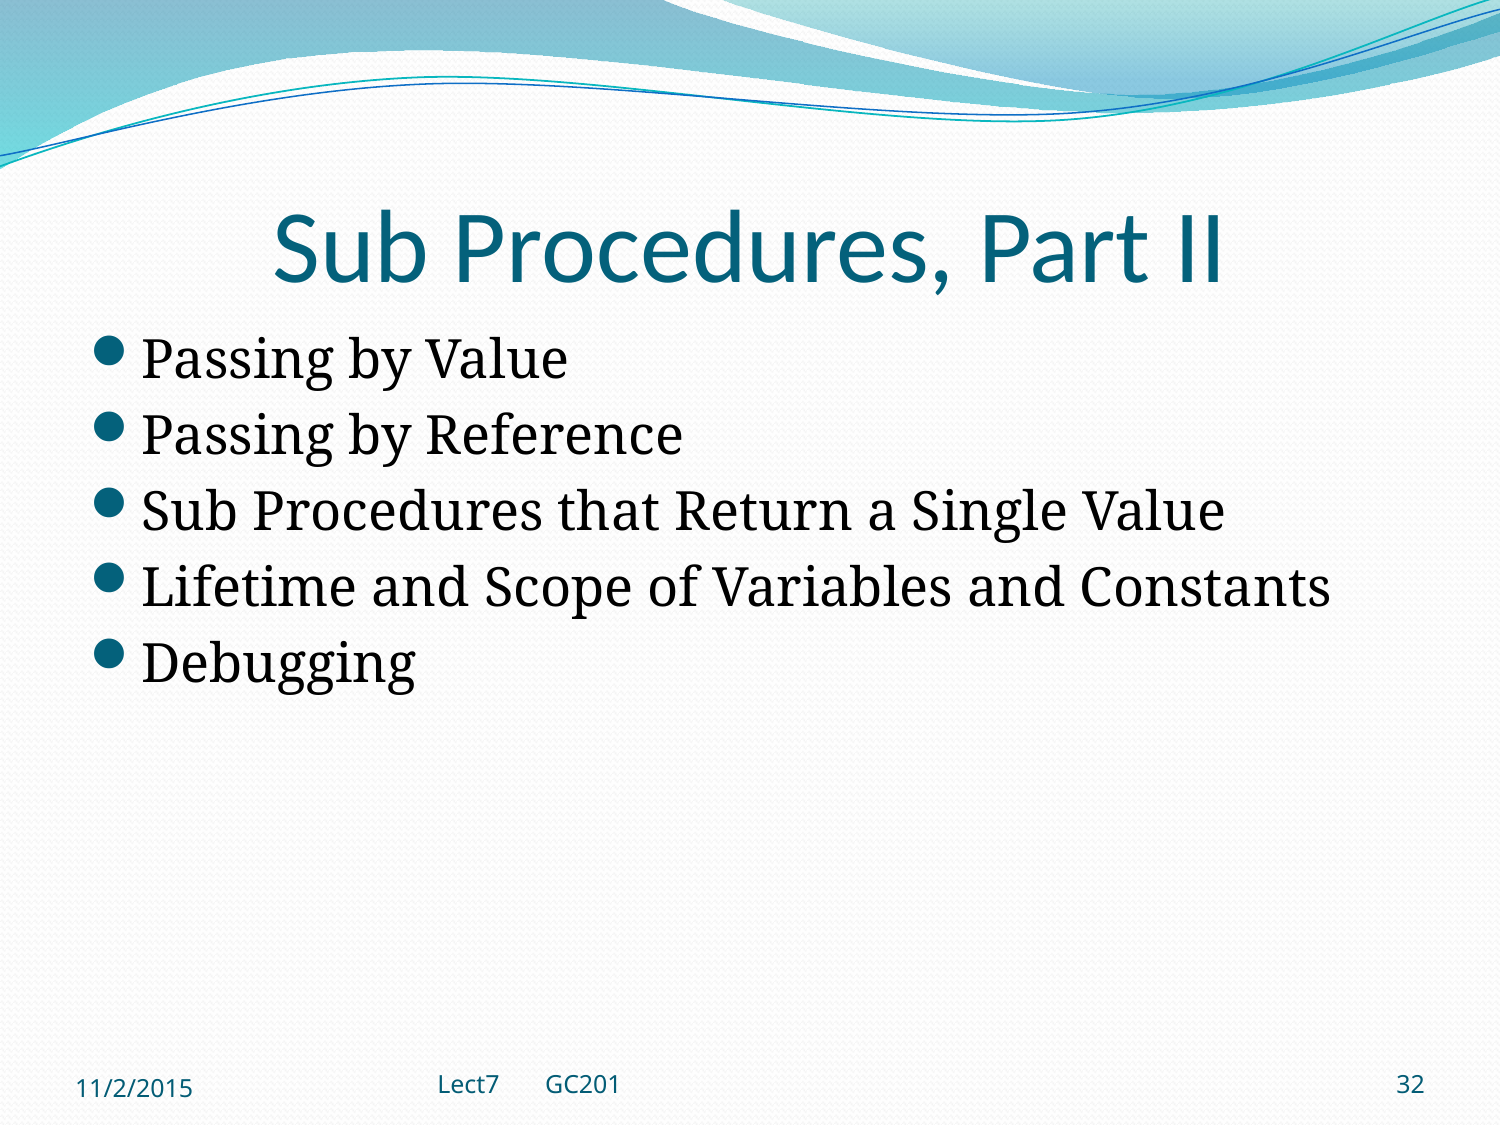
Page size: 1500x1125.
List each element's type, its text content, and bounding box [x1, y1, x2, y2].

footer Lect7 GC201 [437, 1042, 988, 1103]
title Sub Procedures, Part II [75, 115, 1425, 303]
slide_number 32 [1299, 1042, 1425, 1103]
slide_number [75, 1042, 425, 1103]
list Passing by Value Passing by Reference Sub Procedures that Return a Single Value Lifetime and Scope of Variables and Constants Debugging [75, 317, 1425, 1038]
